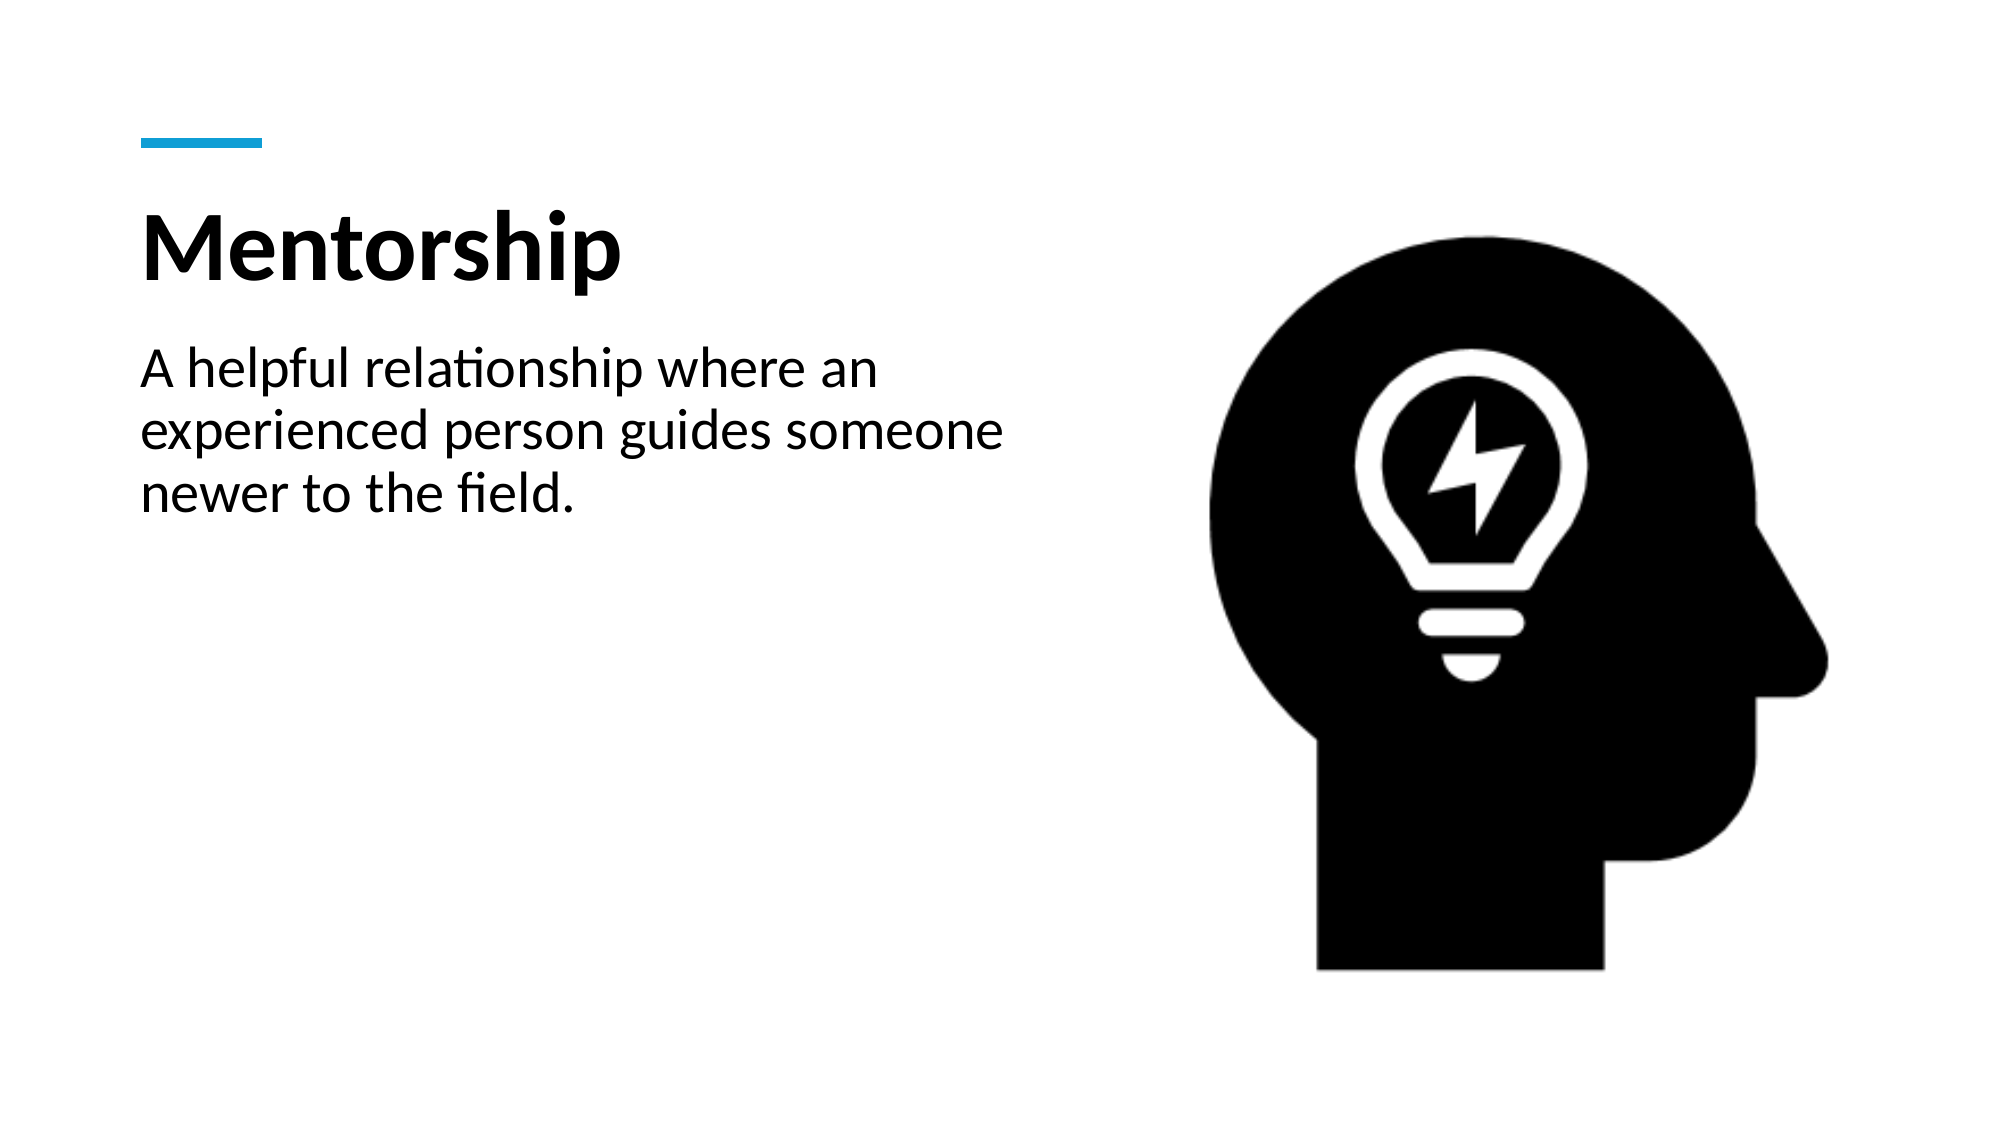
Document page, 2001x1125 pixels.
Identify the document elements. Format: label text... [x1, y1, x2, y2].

list A helpful relationship where an experienced person guides someone newer to the field. [124, 329, 1029, 1091]
picture [1083, 186, 1957, 1060]
title Mentorship [124, 186, 1083, 330]
